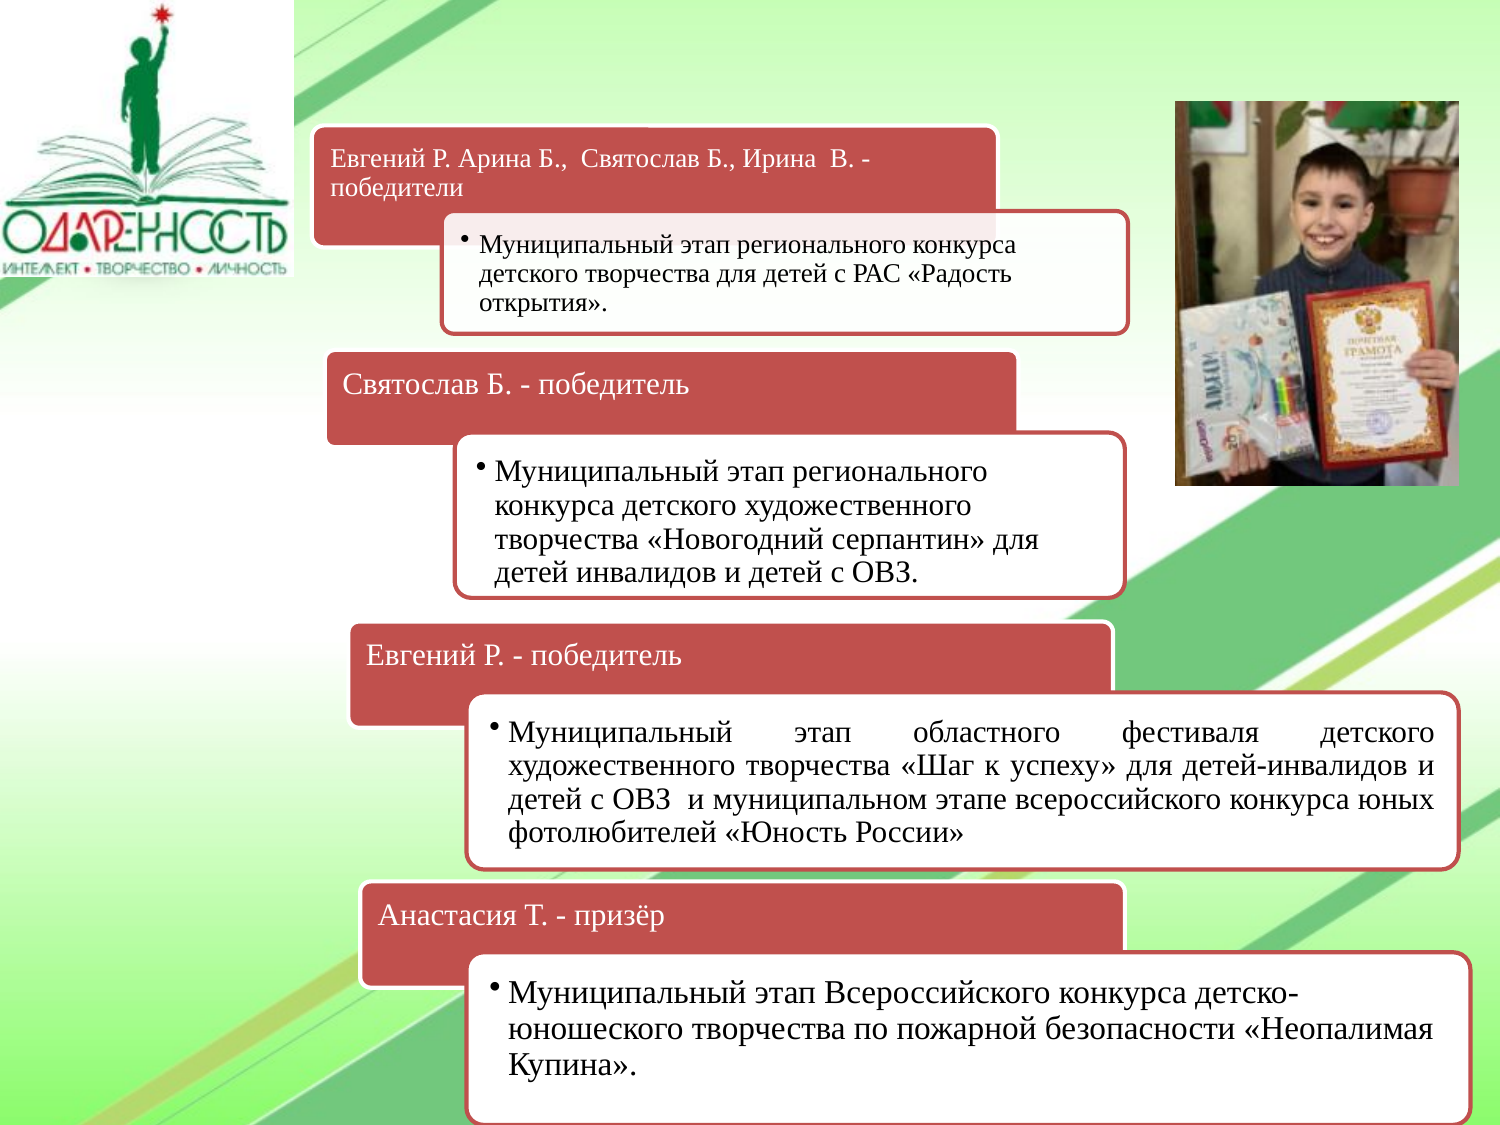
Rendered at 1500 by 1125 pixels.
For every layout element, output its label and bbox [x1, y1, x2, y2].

text_box [324, 349, 1019, 448]
picture [0, 0, 1500, 1125]
text_box [359, 881, 1126, 988]
text_box [466, 951, 1471, 1125]
text_box [300, 125, 1129, 339]
text_box [348, 621, 1114, 729]
text_box [466, 692, 1459, 870]
text_box [454, 432, 1126, 599]
